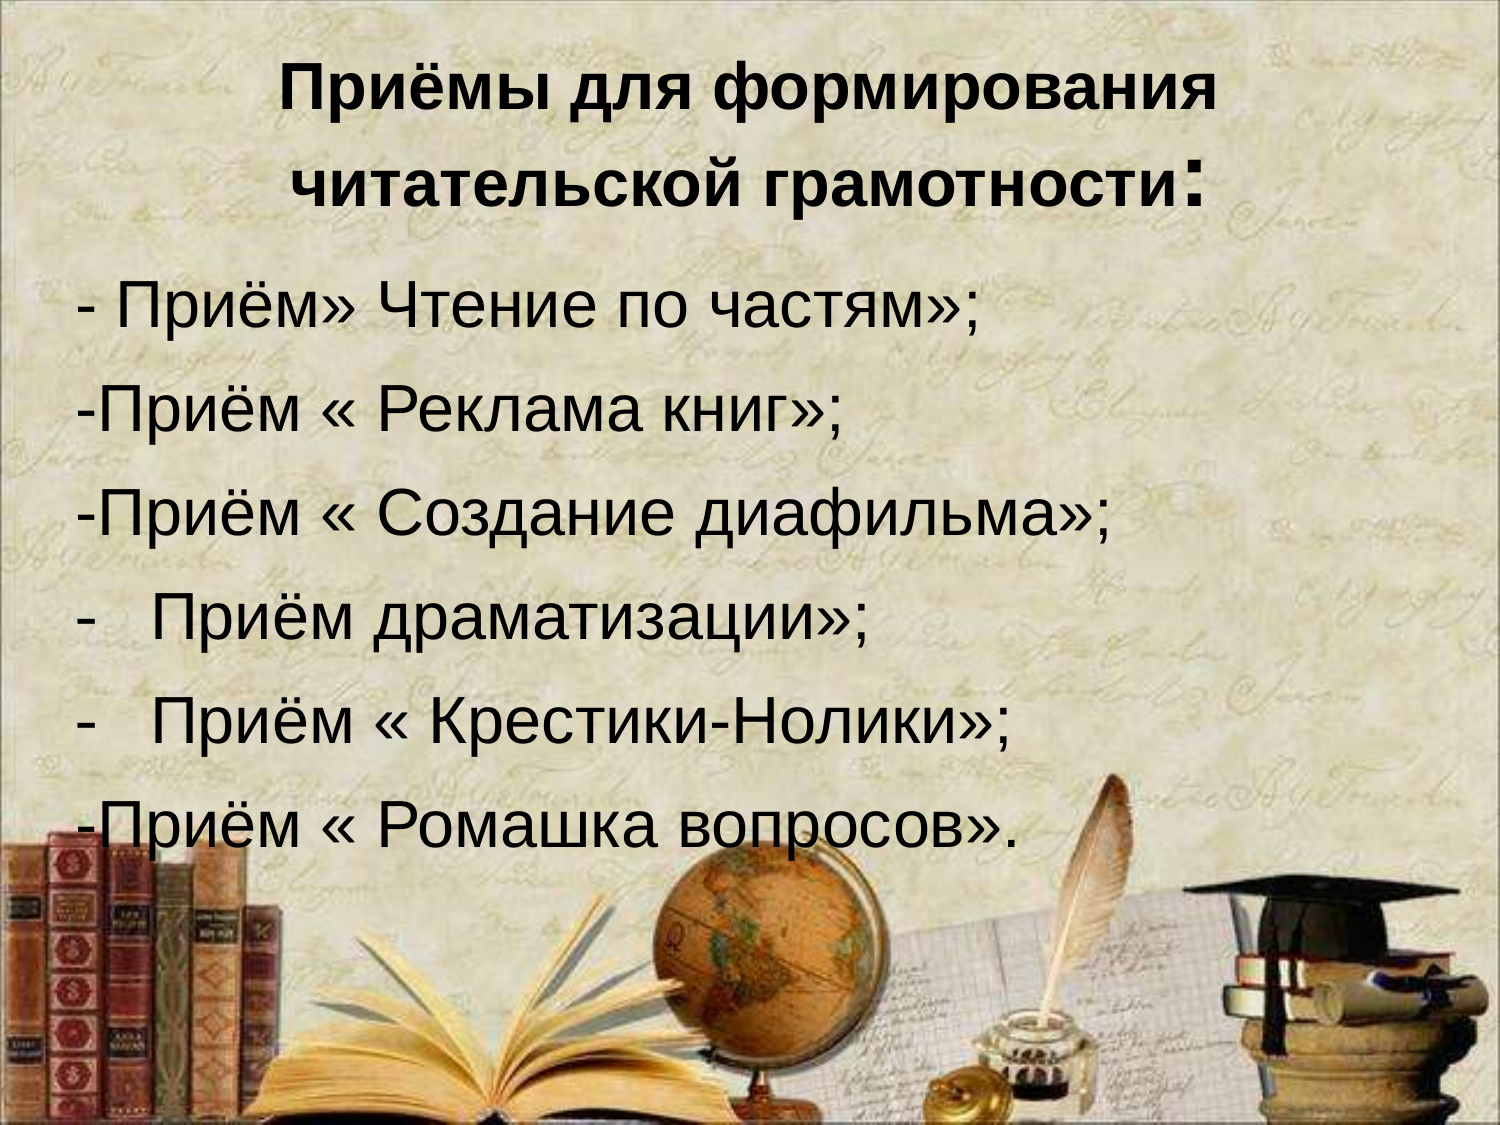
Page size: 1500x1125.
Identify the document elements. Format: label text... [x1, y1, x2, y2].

title Приёмы для формирования читательской грамотности: [74, 44, 1425, 233]
picture [0, 0, 1500, 1125]
list - Приём» Чтение по частям»; -Приём « Реклама книг»; -Приём « Создание диафильма»; Приём драматизации»; Приём « Крестики-Нолики»; -Приём « Ромашка вопросов». [74, 263, 1425, 916]
